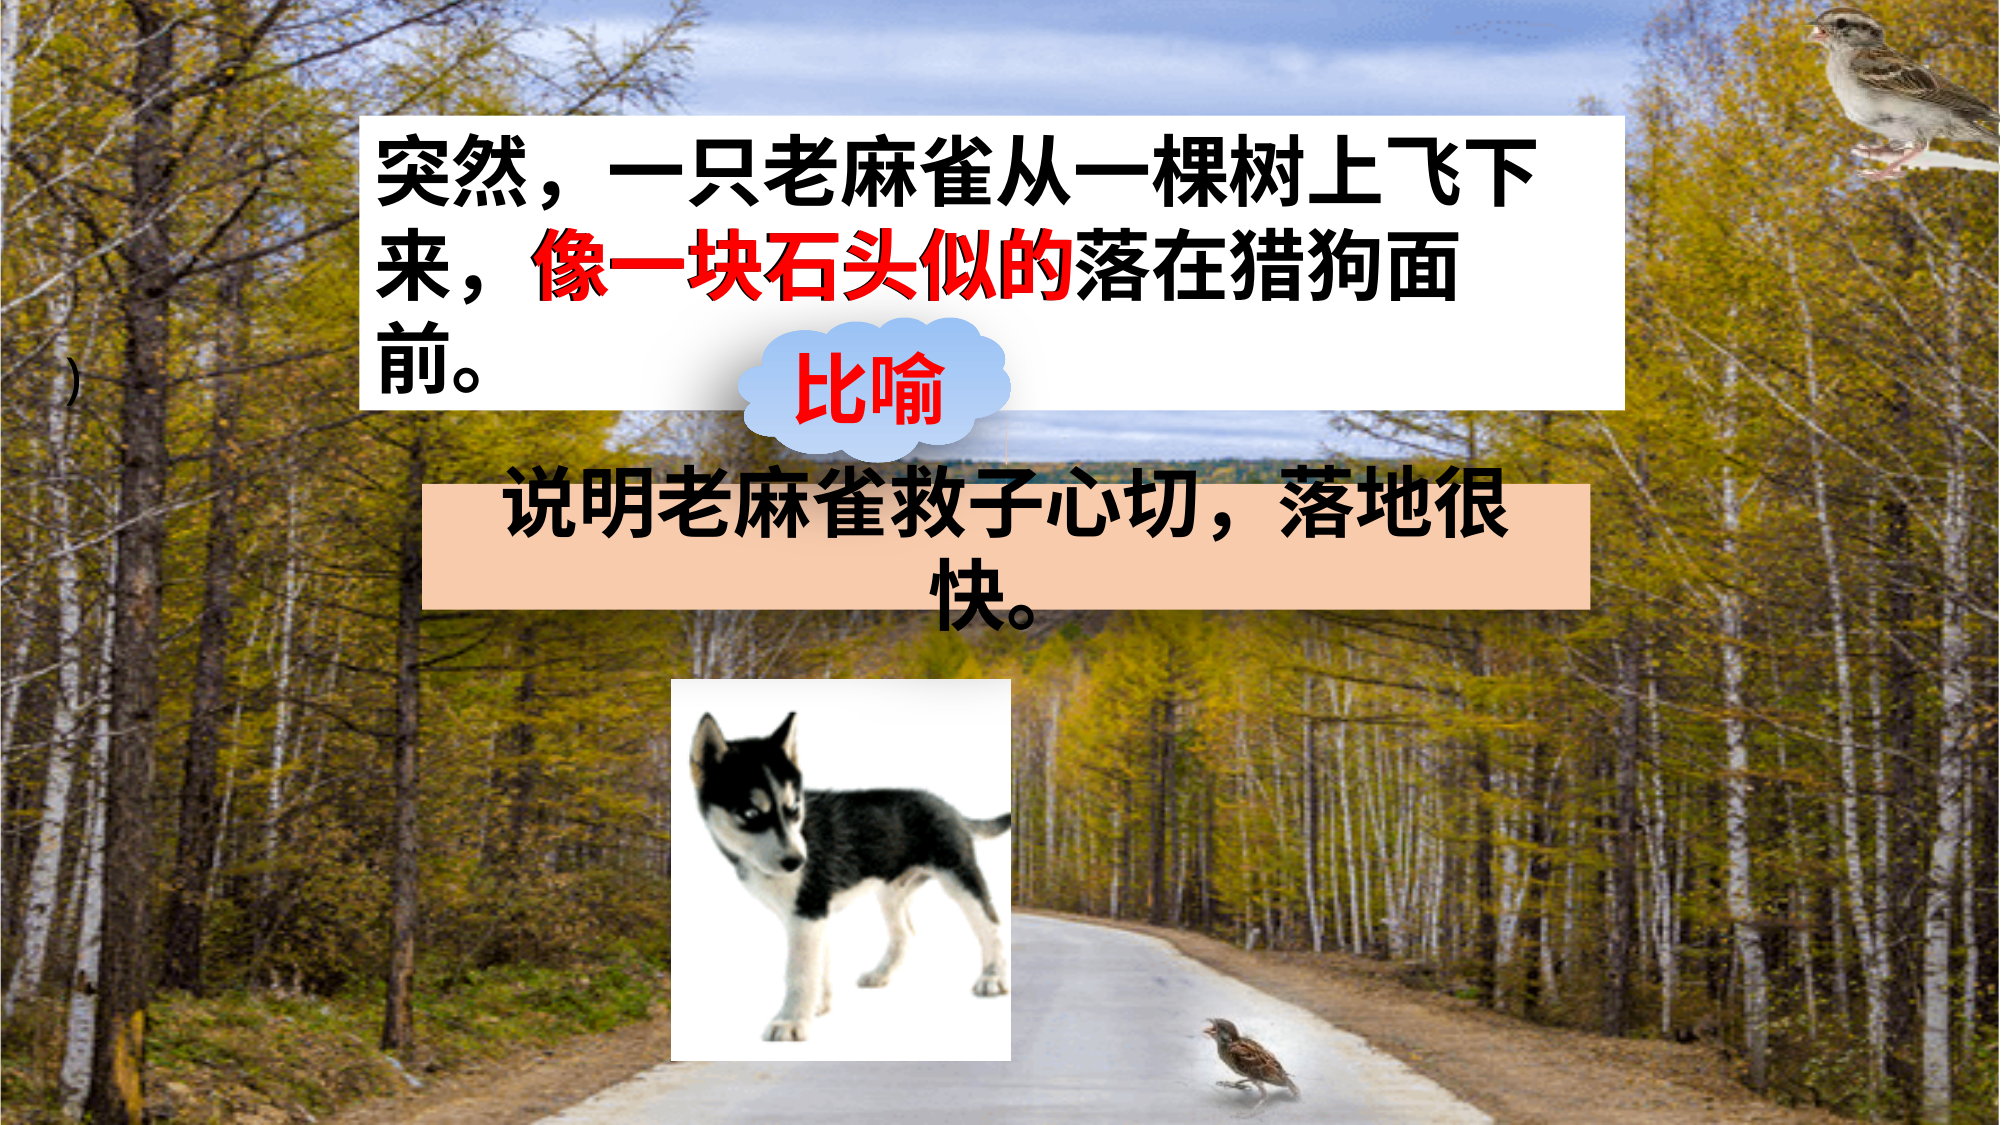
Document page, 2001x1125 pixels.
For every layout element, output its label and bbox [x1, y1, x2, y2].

text_box [738, 317, 1011, 463]
picture [0, 0, 2000, 1125]
